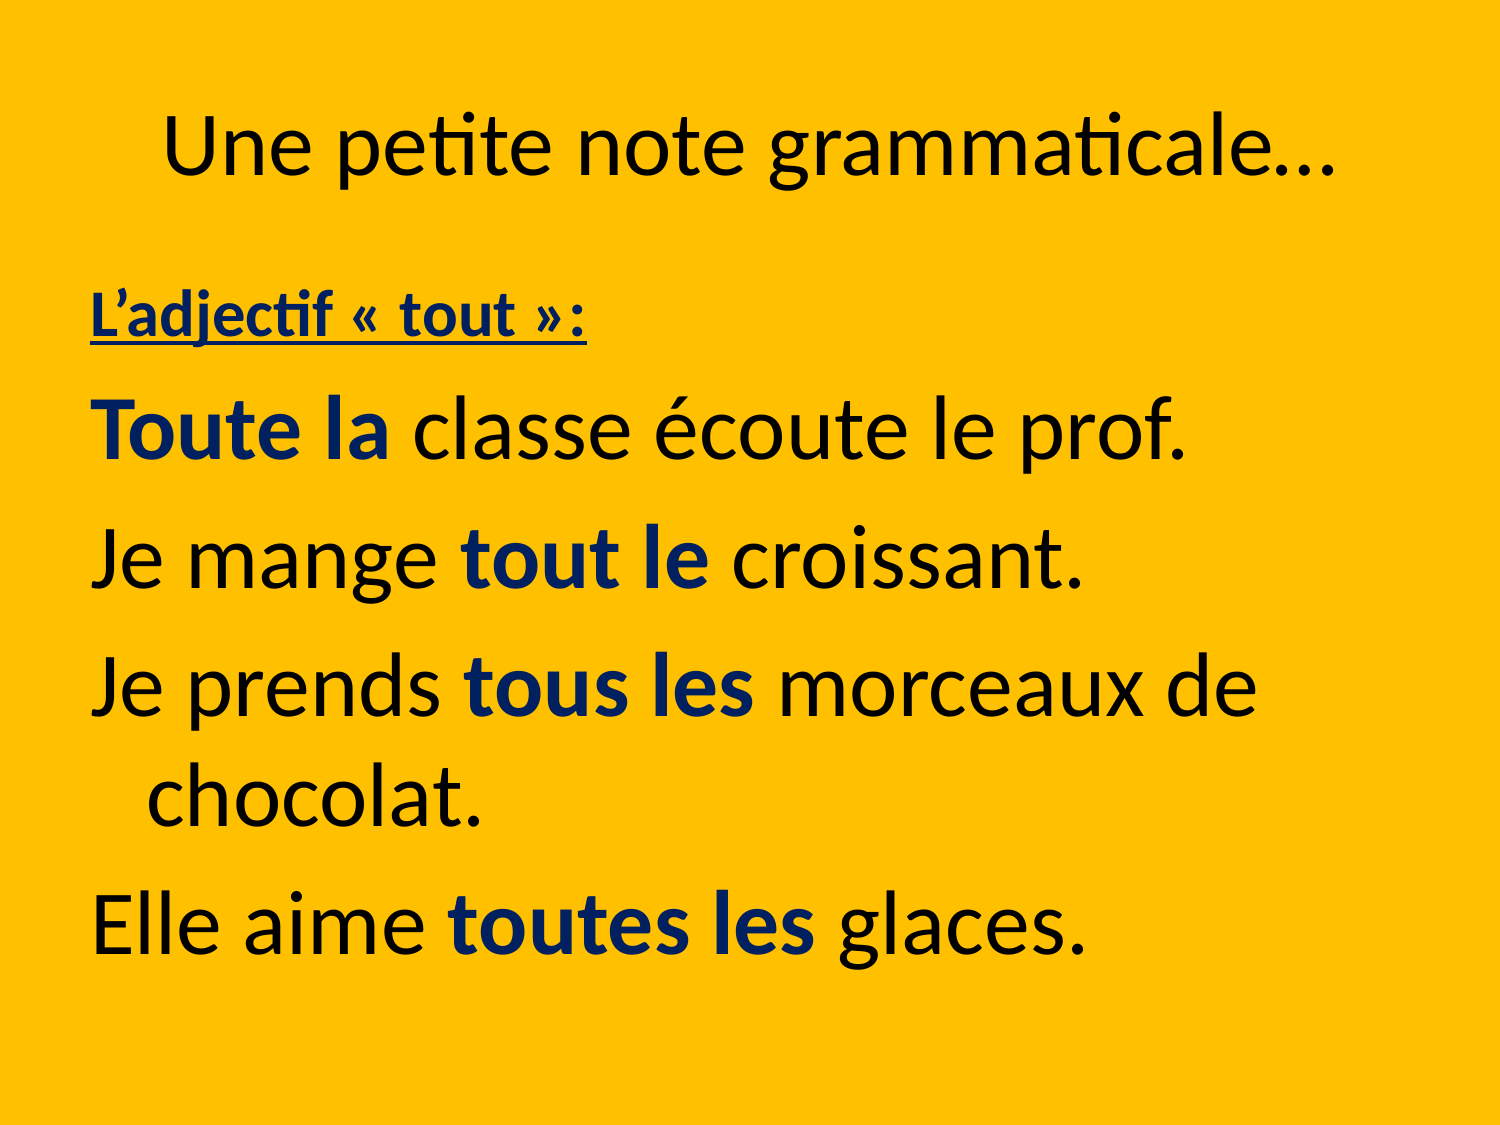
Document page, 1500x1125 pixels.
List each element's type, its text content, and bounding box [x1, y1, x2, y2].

list L’adjectif « tout »: Toute la classe écoute le prof. Je mange tout le croissant. Je prends tous les morceaux de chocolat. Elle aime toutes les glaces. [75, 262, 1425, 1005]
title Une petite note grammaticale… [75, 45, 1425, 233]
